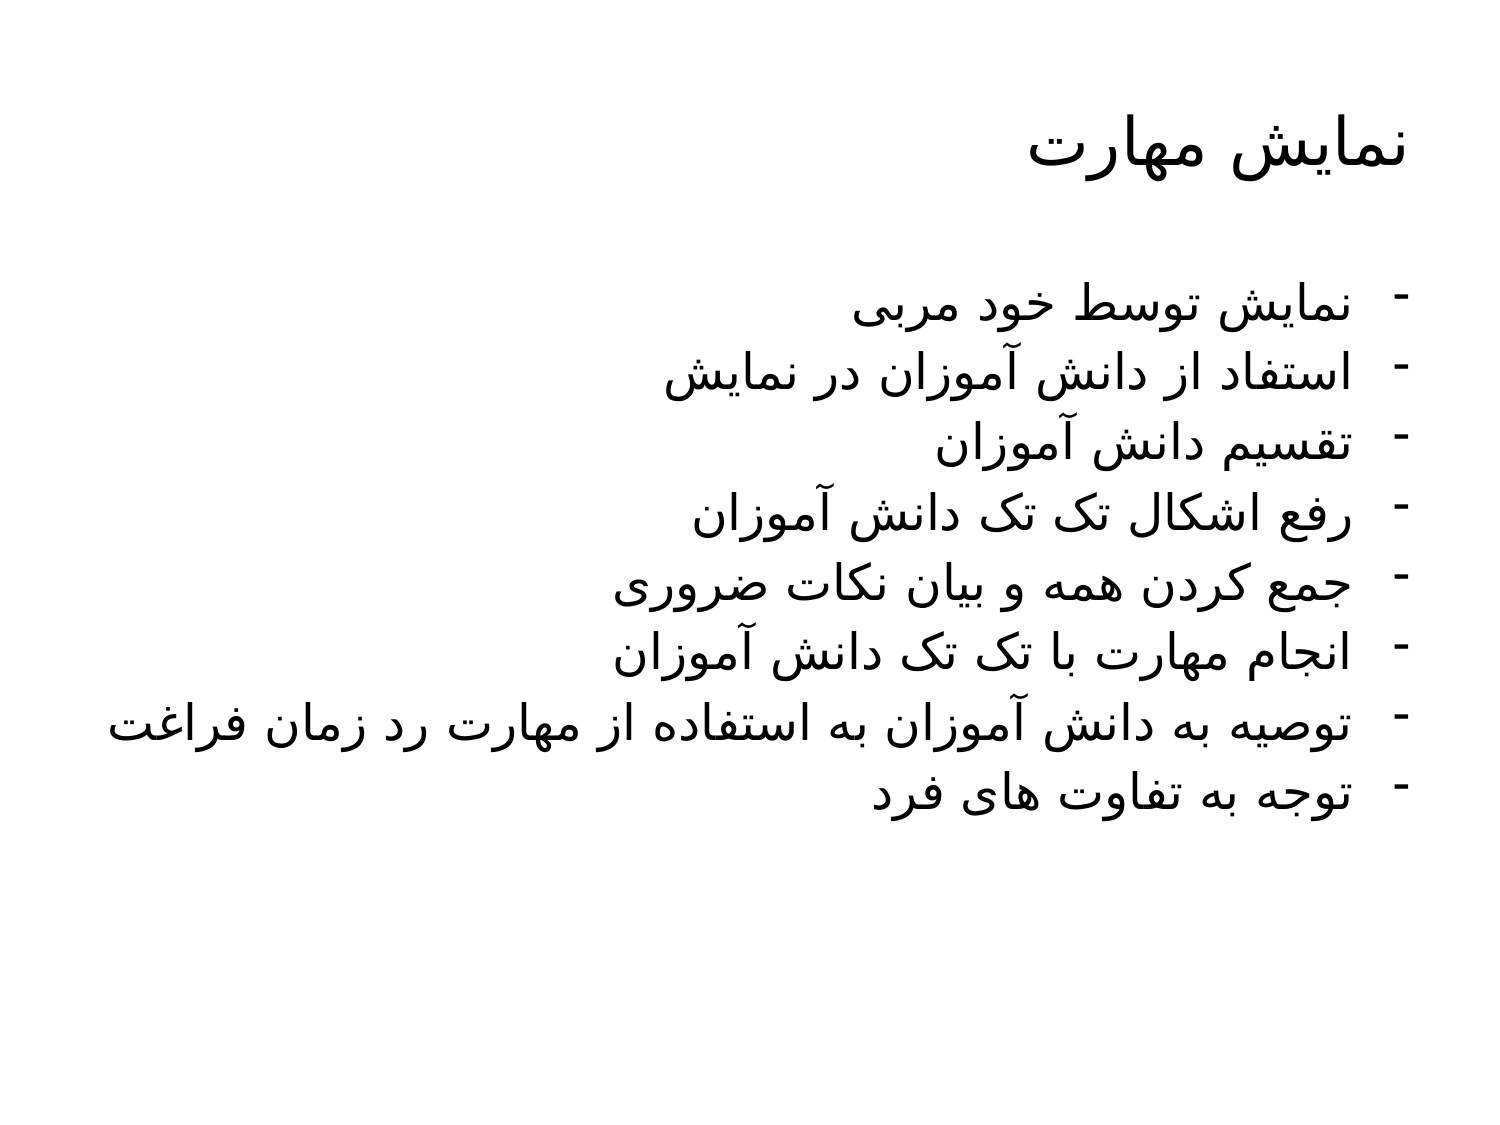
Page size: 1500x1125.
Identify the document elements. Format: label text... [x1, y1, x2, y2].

title نمایش مهارت [75, 45, 1425, 233]
list نمایش توسط خود مربی استفاد از دانش آموزان در نمایش تقسیم دانش آموزان رفع اشکال تک تک دانش آموزان جمع کردن همه و بیان نکات ضروری انجام مهارت با تک تک دانش آموزان توصیه به دانش آموزان به استفاده از مهارت رد زمان فراغت توجه به تفاوت های فرد [75, 262, 1425, 1005]
